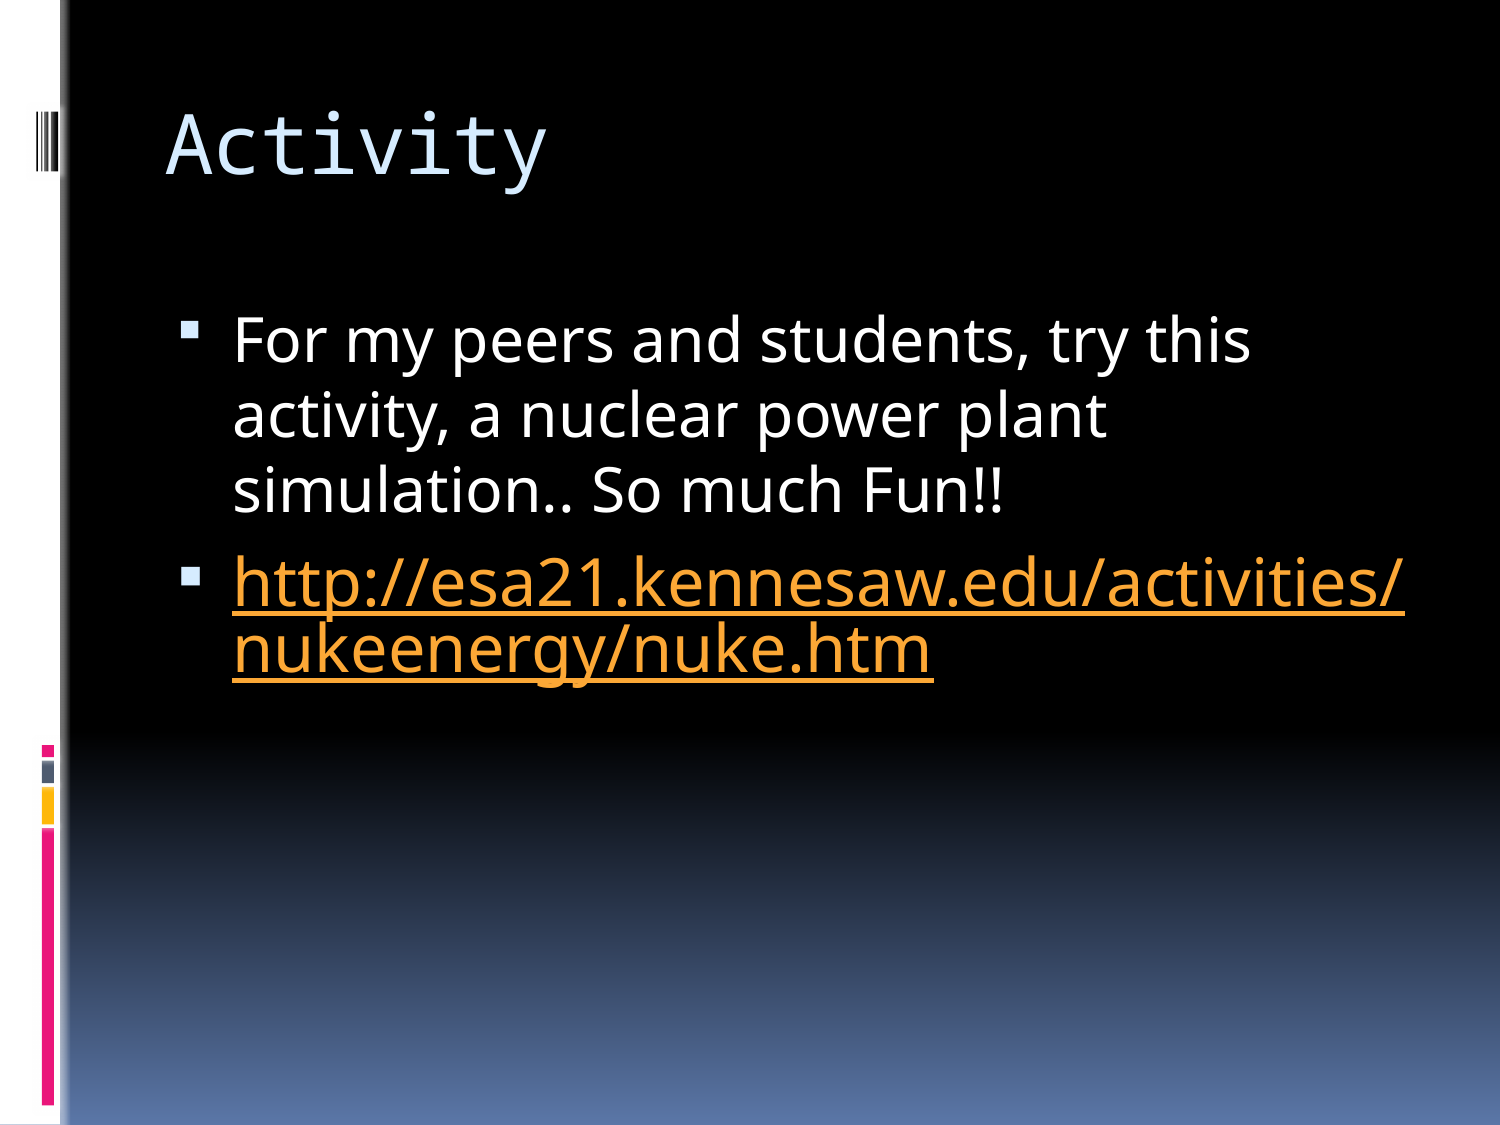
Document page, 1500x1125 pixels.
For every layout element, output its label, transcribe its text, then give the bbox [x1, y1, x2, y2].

list For my peers and students, try this activity, a nuclear power plant simulation.. So much Fun!! http://esa21.kennesaw.edu/activities/nukeenergy/nuke.htm [150, 292, 1425, 1043]
title Activity [150, 83, 1425, 234]
